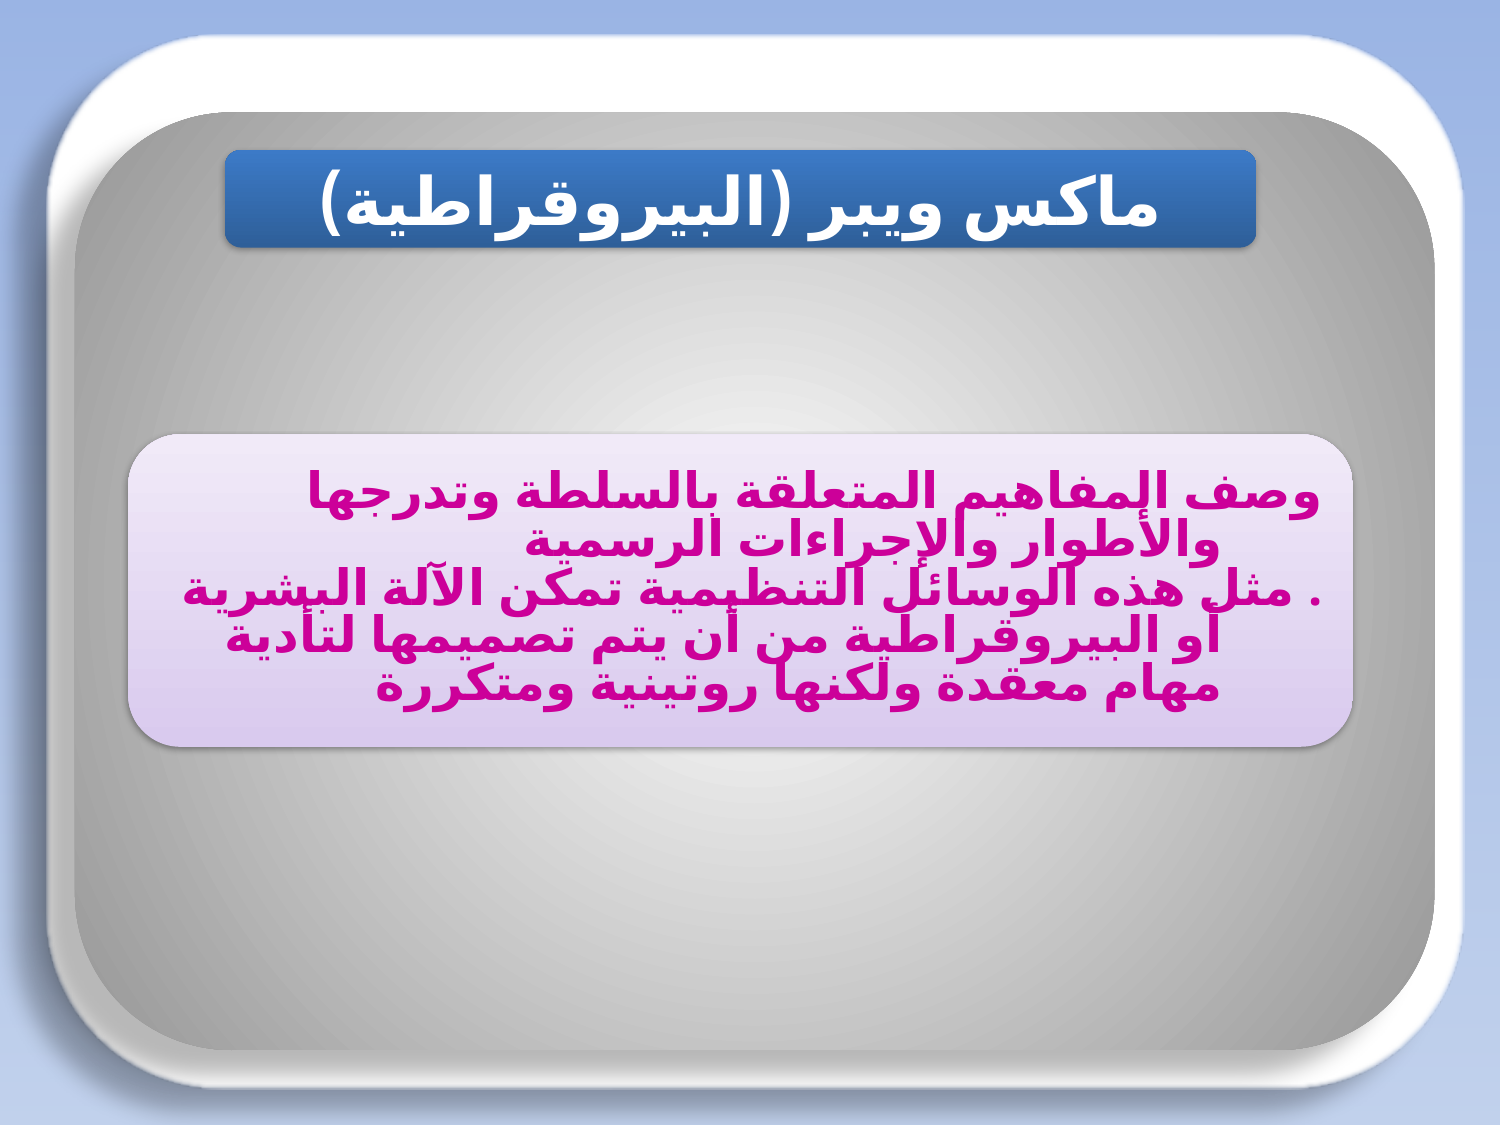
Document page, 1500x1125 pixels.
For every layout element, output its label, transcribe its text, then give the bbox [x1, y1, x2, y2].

text_box ماكس ويبر (البيروقراطية) [224, 149, 1257, 248]
text_box [72, 110, 1437, 1053]
text_box وصف المفاهيم المتعلقة بالسلطة وتدرجها والأطوار والإجراءات الرسمية . مثل هذه الوسائل التنظيمية تمكن الآلة البشرية أو البيروقراطية من أن يتم تصميمها لتأدية مهام معقدة ولكنها روتينية ومتكررة [127, 433, 1354, 748]
text_box [49, 34, 1468, 1088]
text_box [0, 0, 1500, 1125]
